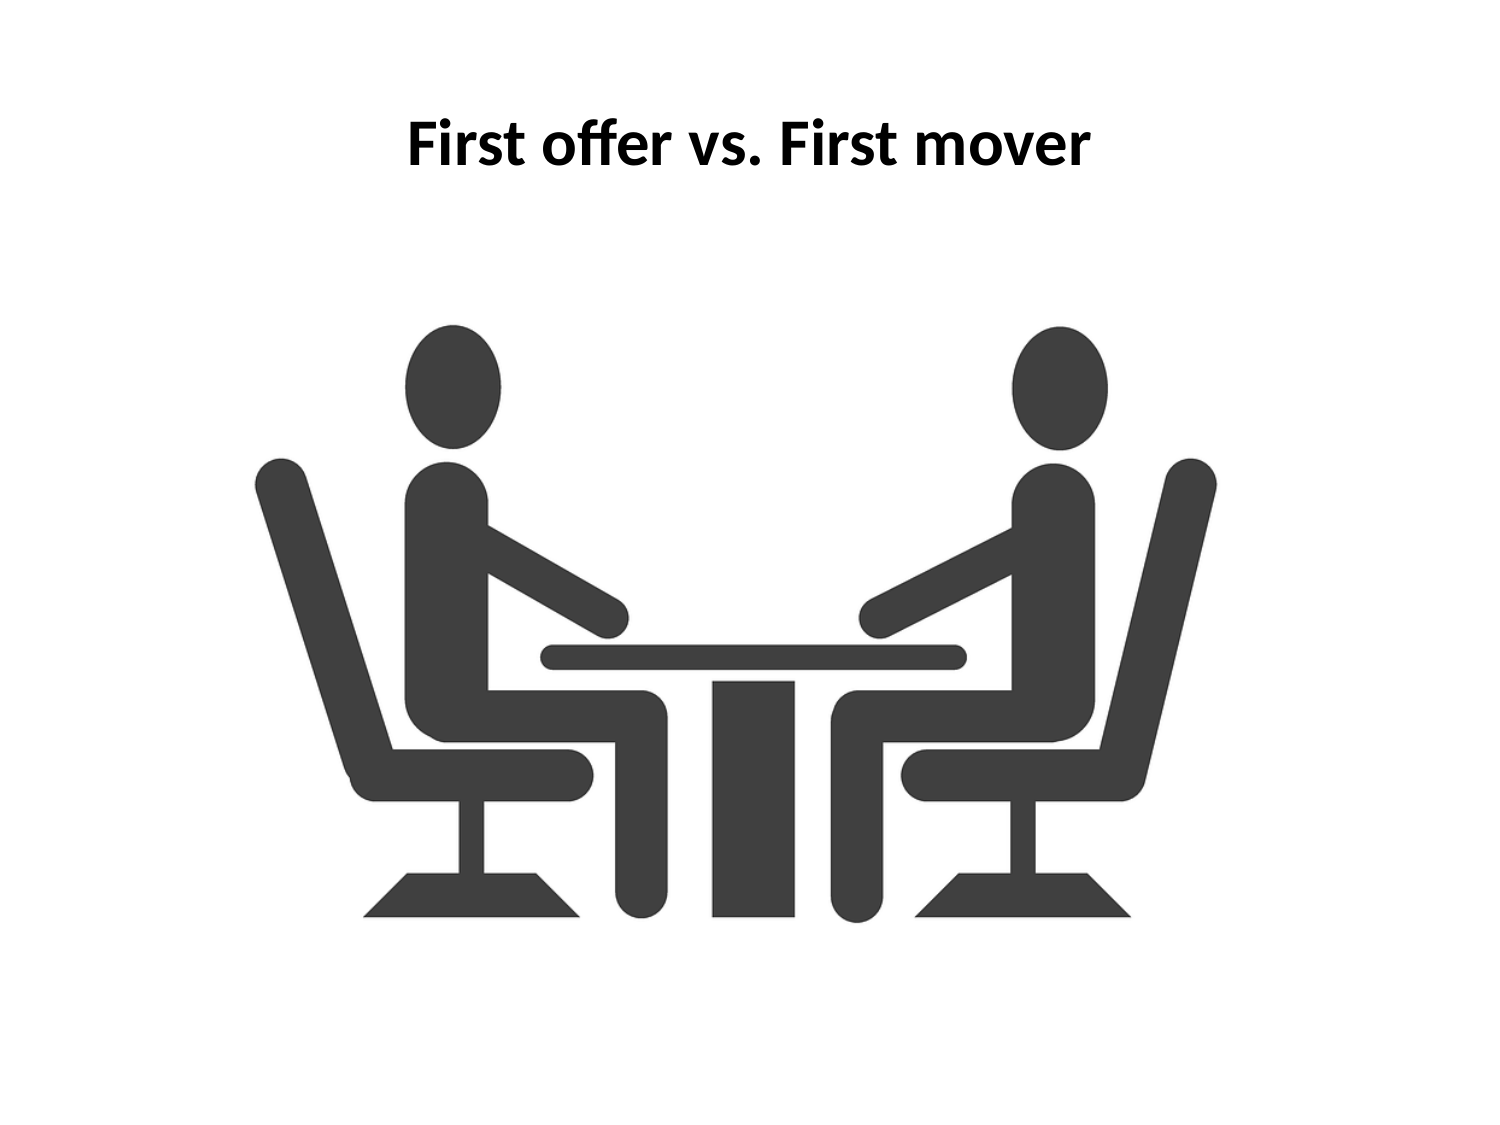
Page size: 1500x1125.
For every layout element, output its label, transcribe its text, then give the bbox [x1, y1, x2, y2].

picture [168, 249, 1326, 976]
title First offer vs. First mover [75, 45, 1425, 233]
